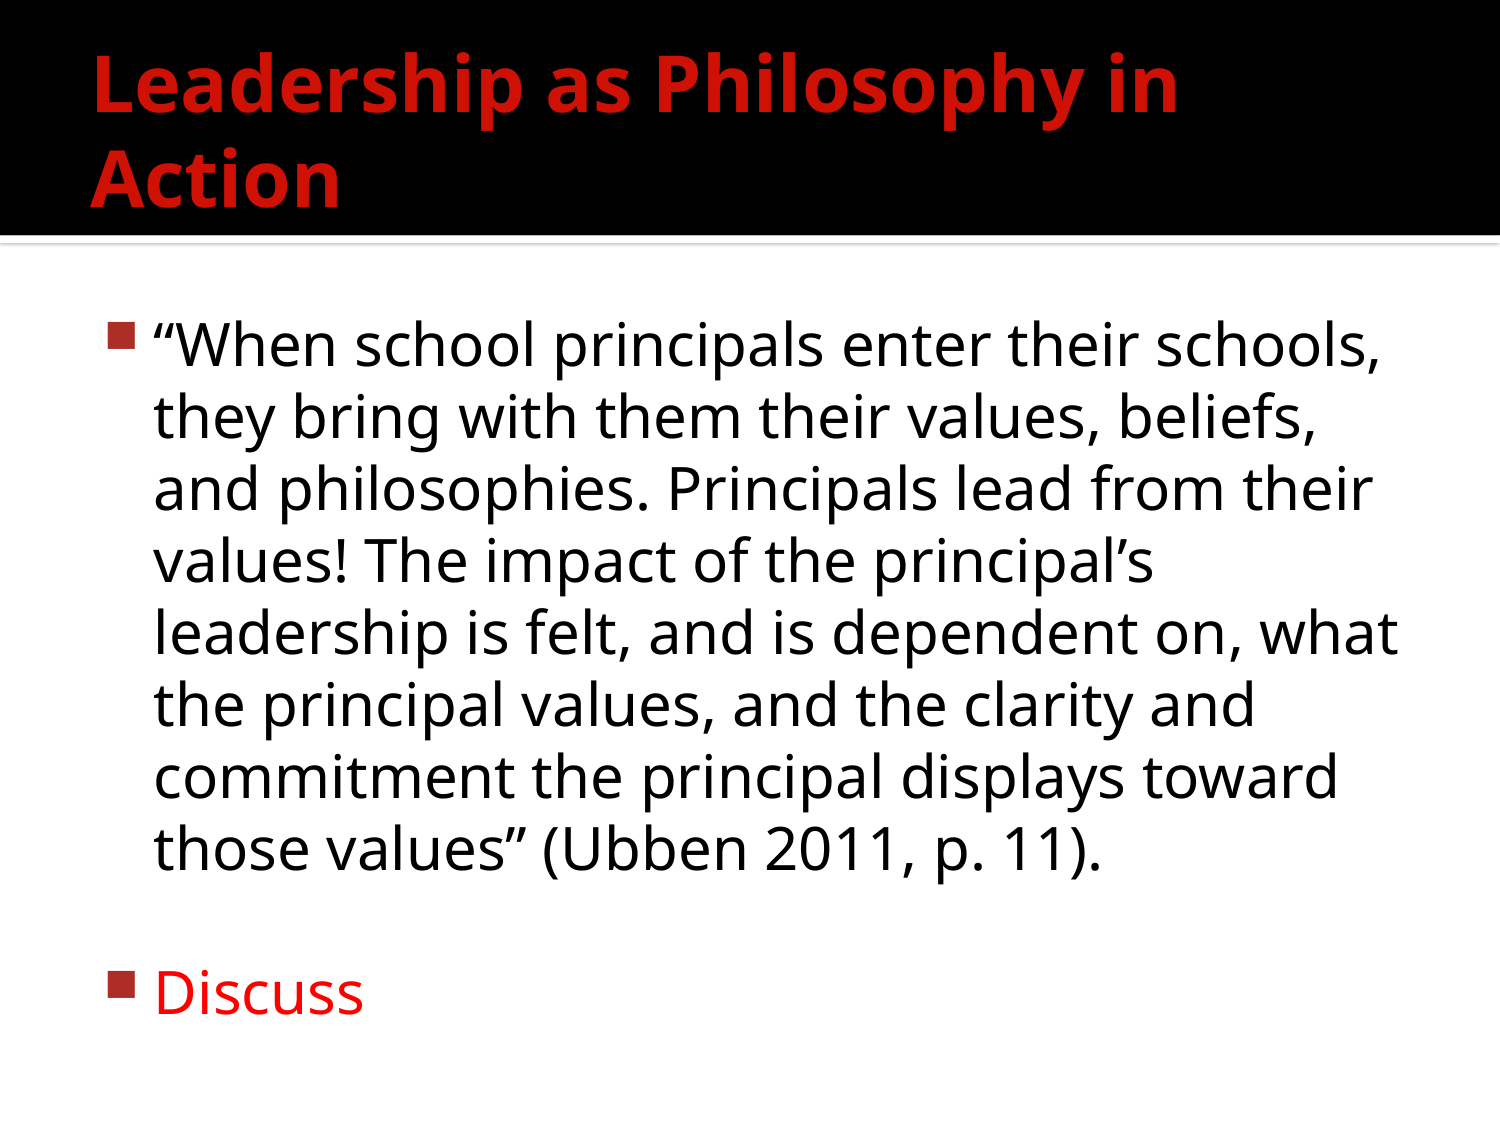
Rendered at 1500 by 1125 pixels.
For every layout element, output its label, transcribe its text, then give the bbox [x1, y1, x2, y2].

list “When school principals enter their schools, they bring with them their values, beliefs, and philosophies. Principals lead from their values! The impact of the principal’s leadership is felt, and is dependent on, what the principal values, and the clarity and commitment the principal displays toward those values” (Ubben 2011, p. 11). Discuss [75, 291, 1425, 1050]
title Leadership as Philosophy in Action [75, 25, 1425, 231]
